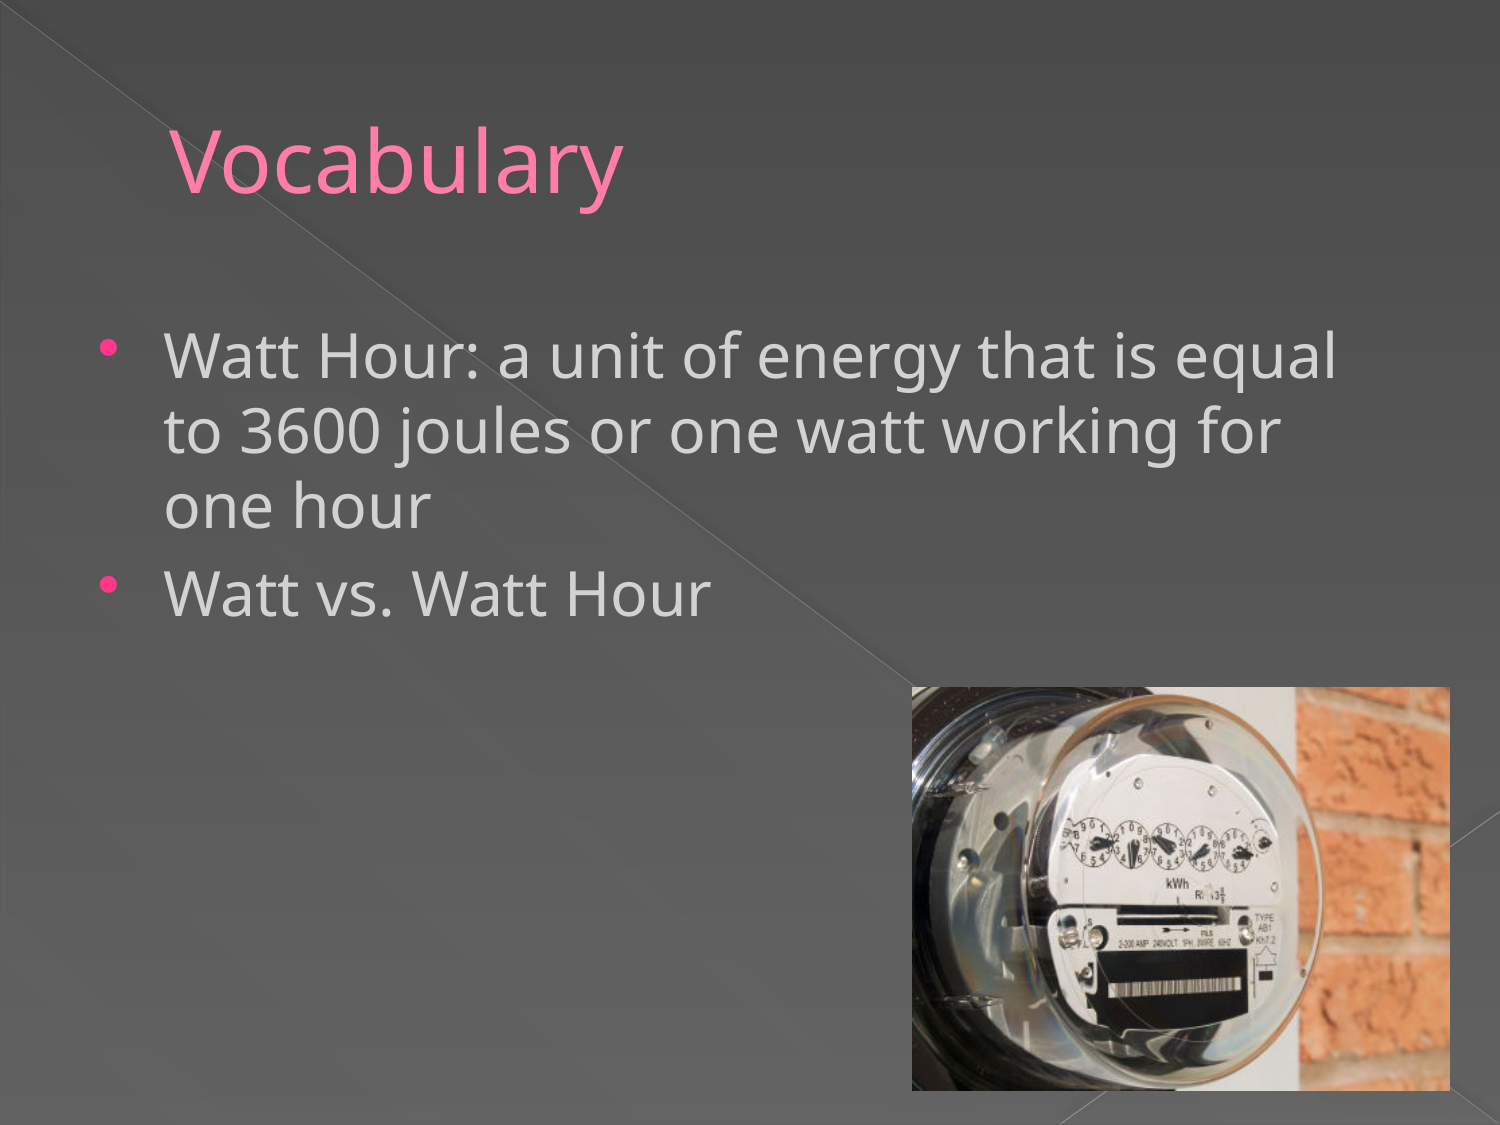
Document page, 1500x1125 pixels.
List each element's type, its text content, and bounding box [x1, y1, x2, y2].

picture [912, 687, 1451, 1091]
title Vocabulary [75, 43, 1425, 274]
list Watt Hour: a unit of energy that is equal to 3600 joules or one watt working for one hour Watt vs. Watt Hour [75, 308, 1425, 1059]
